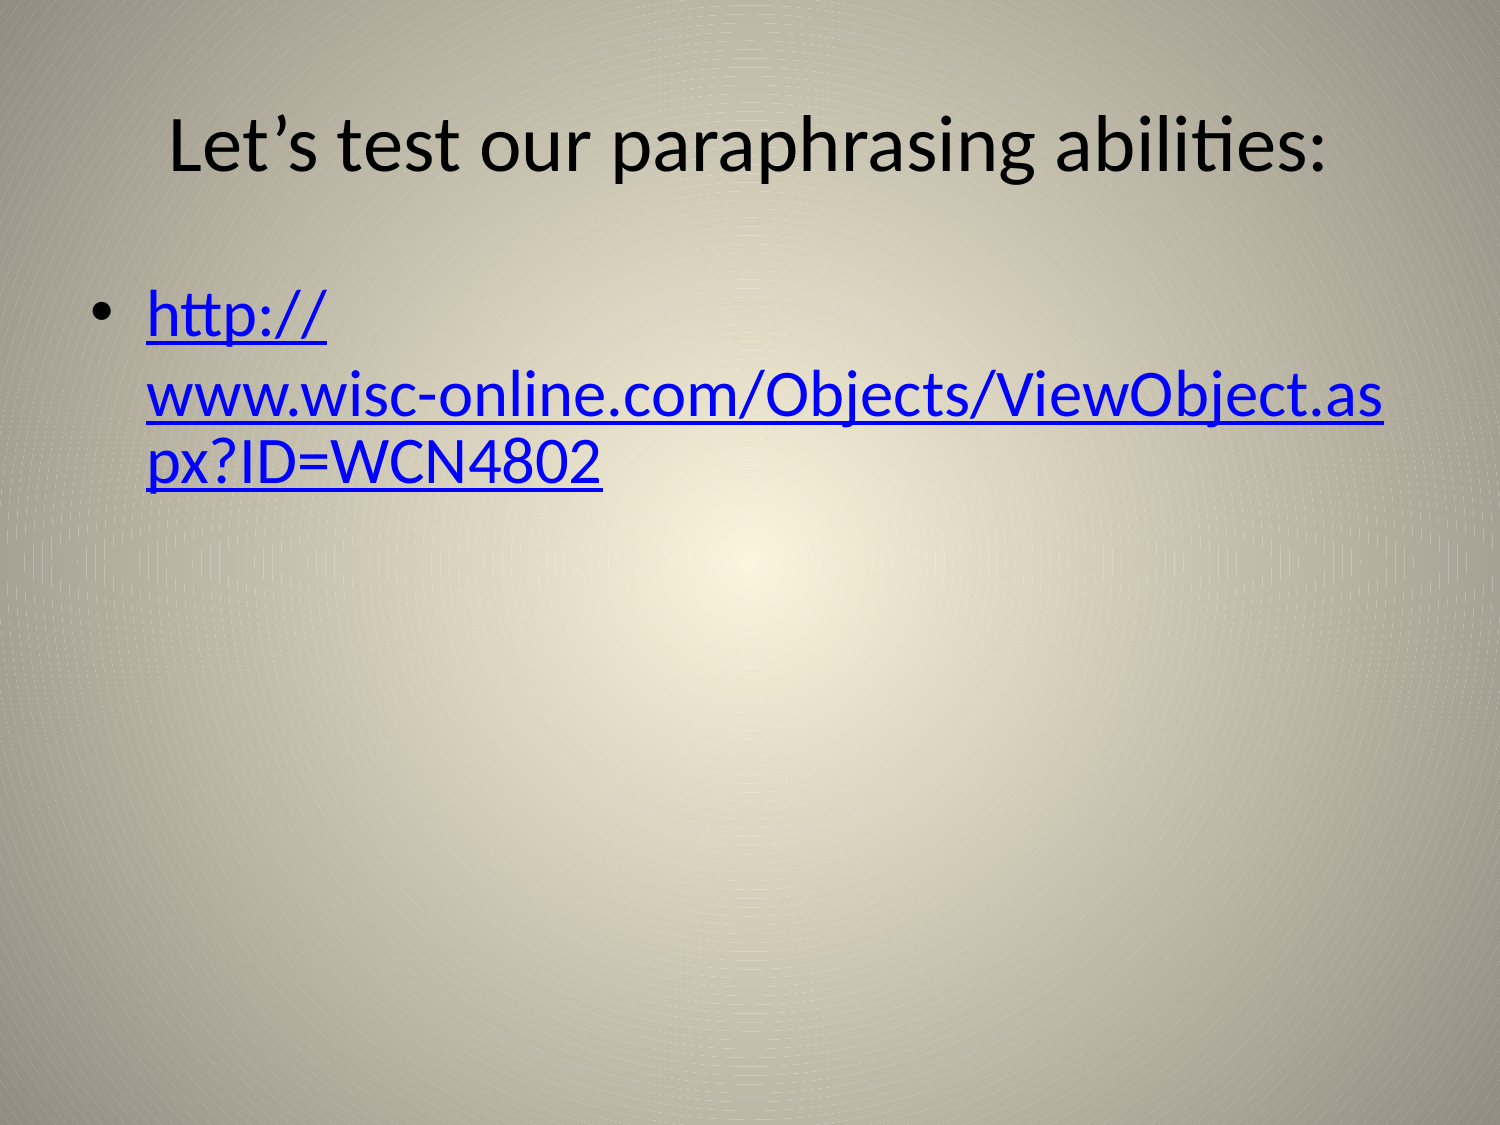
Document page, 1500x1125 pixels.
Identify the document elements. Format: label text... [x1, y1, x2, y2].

list http://www.wisc-online.com/Objects/ViewObject.aspx?ID=WCN4802 [75, 262, 1425, 1005]
title Let’s test our paraphrasing abilities: [75, 45, 1425, 233]
